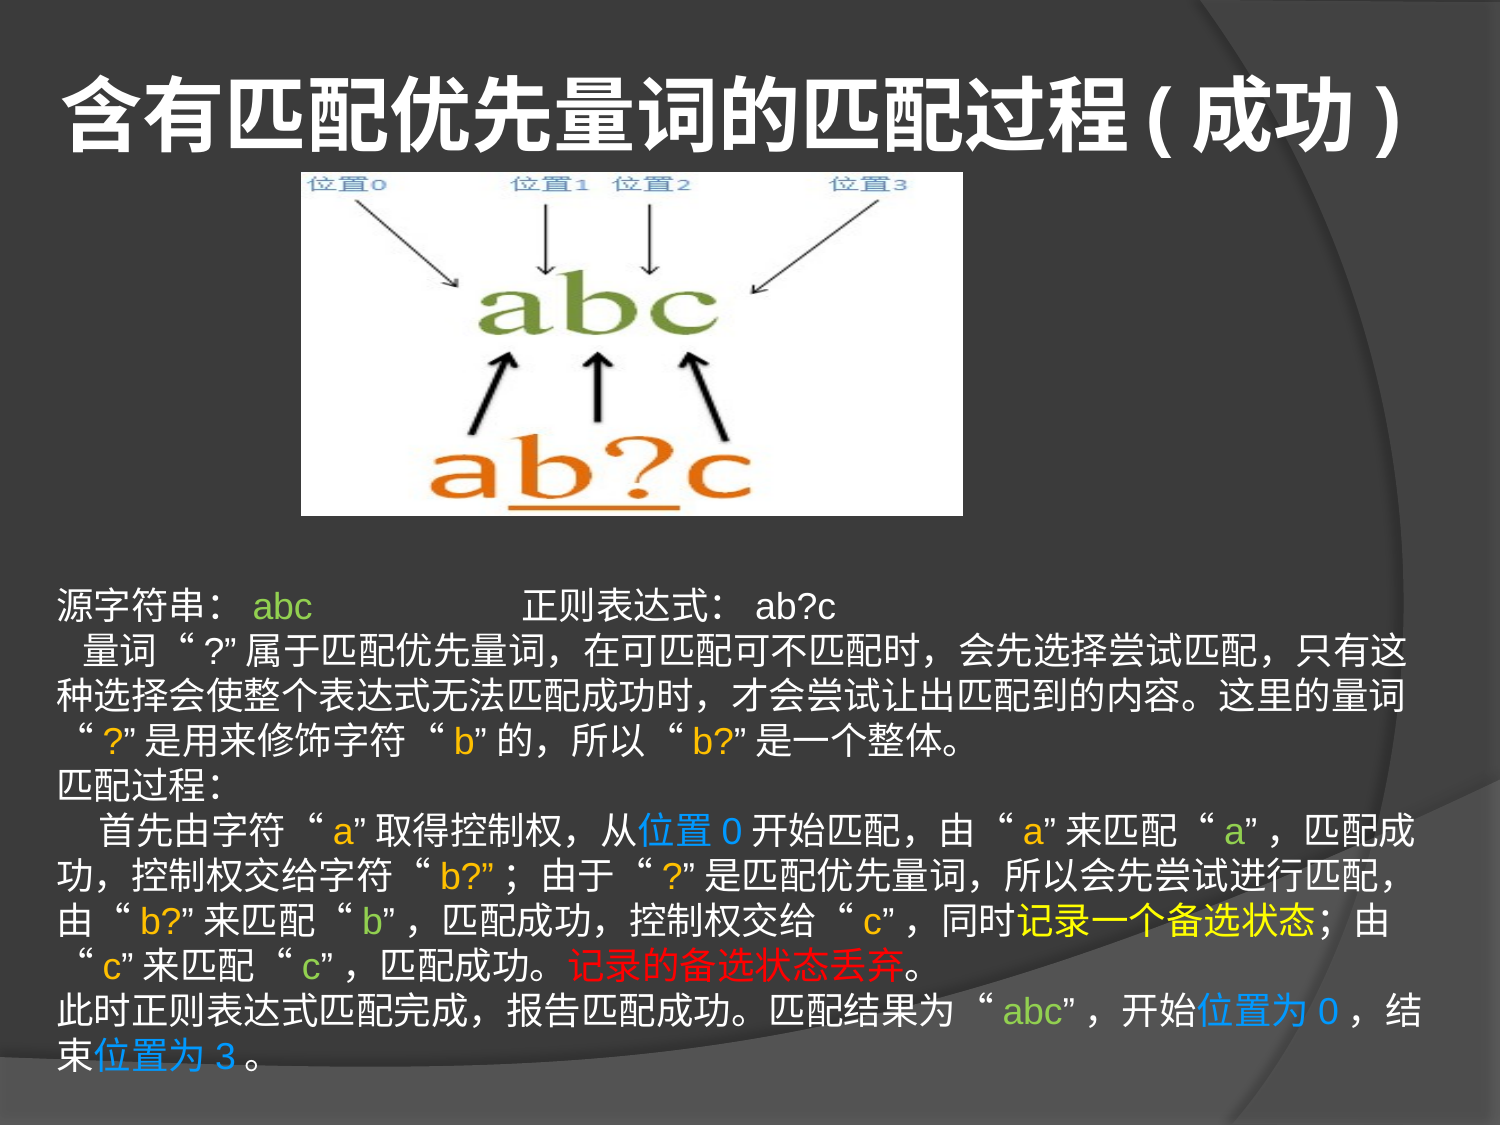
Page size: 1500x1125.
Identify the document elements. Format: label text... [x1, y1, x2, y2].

title 含有匹配优先量词的匹配过程(成功) [53, 19, 1437, 207]
text_box 源字符串：abc 正则表达式：ab?c 量词“?”属于匹配优先量词，在可匹配可不匹配时，会先选择尝试匹配，只有这种选择会使整个表达式无法匹配成功时，才会尝试让出匹配到的内容。这里的量词“?”是用来修饰字符“b”的，所以“b?”是一个整体。 匹配过程： 首先由字符“a”取得控制权，从位置0开始匹配，由“a”来匹配“a”，匹配成功，控制权交给字符“b?”；由于“?”是匹配优先量词，所以会先尝试进行匹配，由“b?”来匹配“b”，匹配成功，控制权交给“c”，同时记录一个备选状态；由“c”来匹配“c”，匹配成功。记录的备选状态丢弃。 此时正则表达式匹配完成，报告匹配成功。匹配结果为“abc”，开始位置为0，结束位置为3。 [41, 574, 1459, 1084]
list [300, 172, 963, 516]
